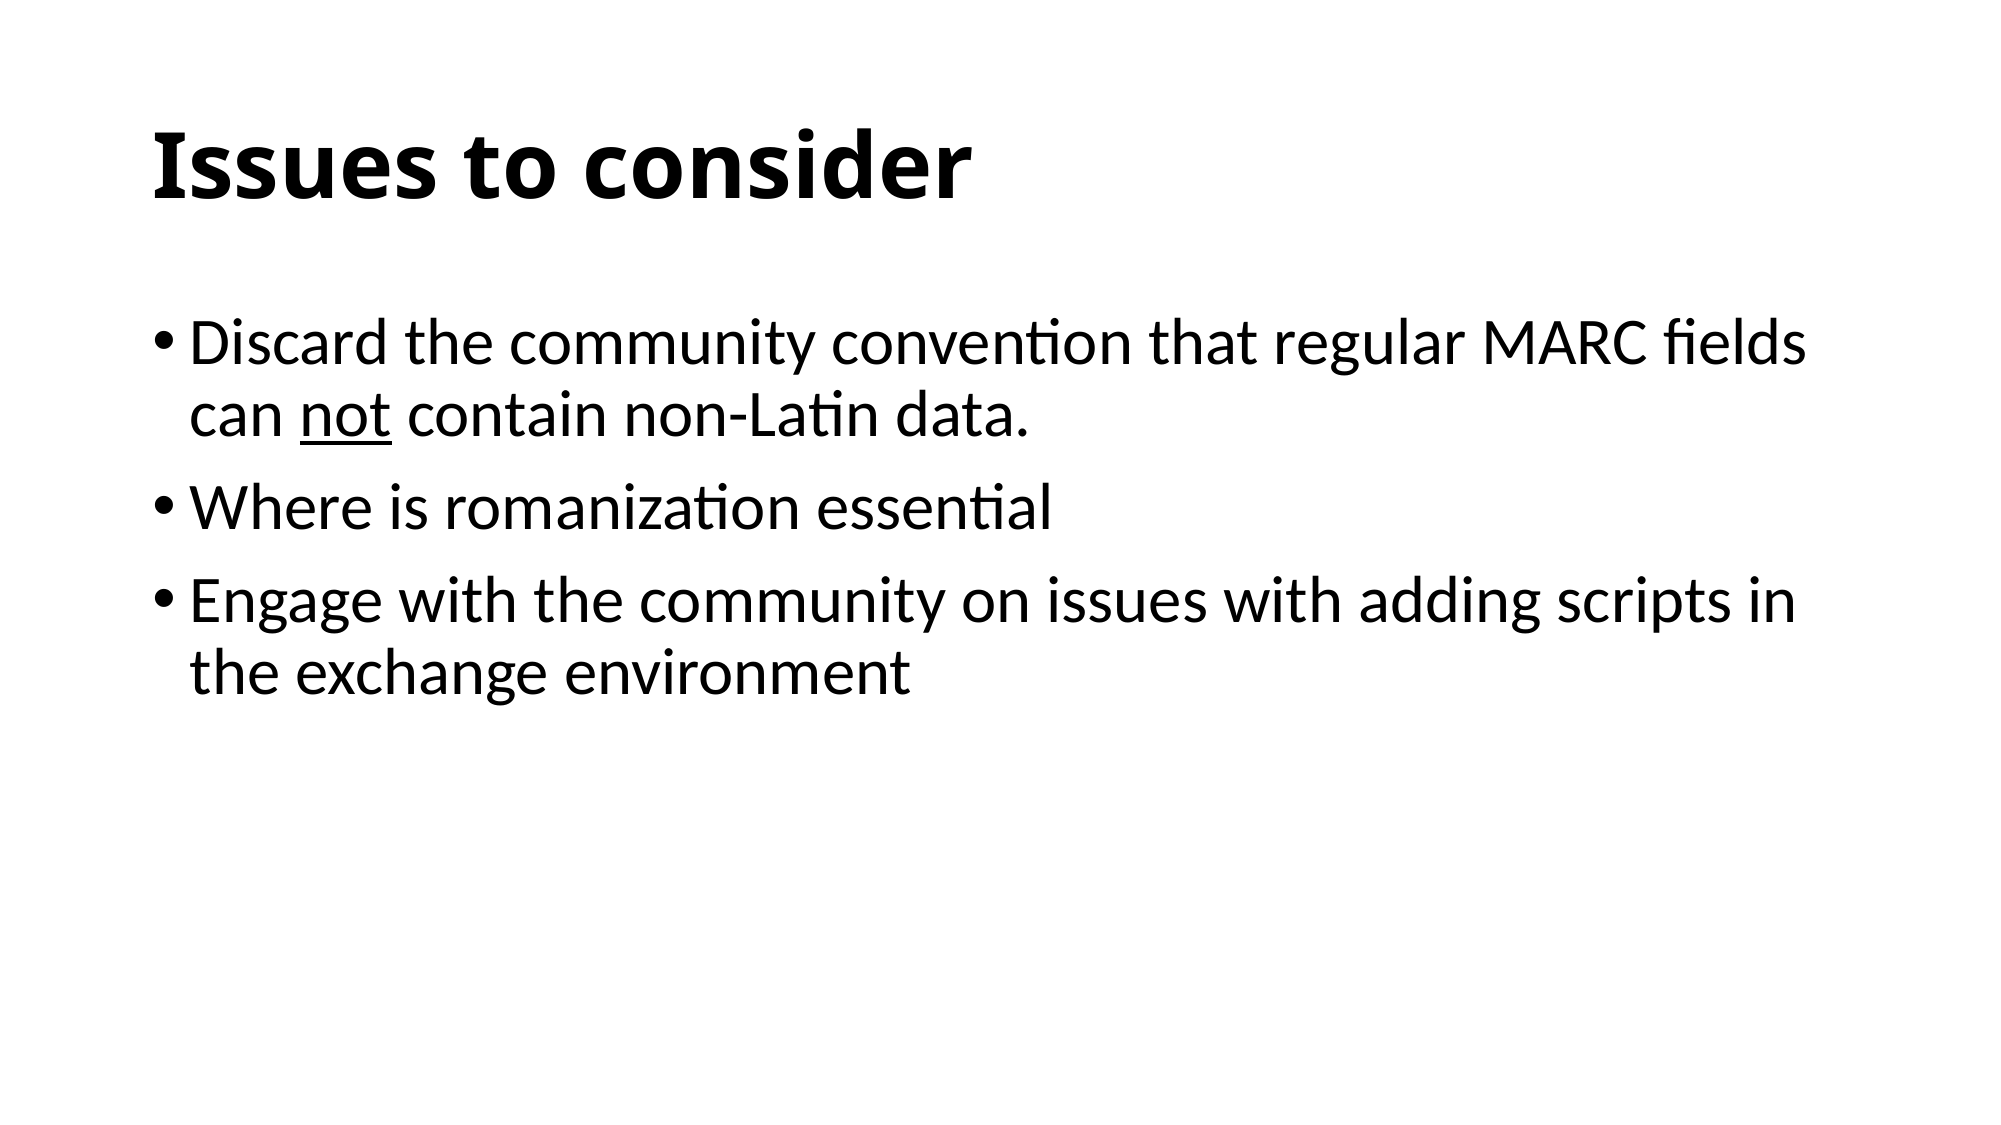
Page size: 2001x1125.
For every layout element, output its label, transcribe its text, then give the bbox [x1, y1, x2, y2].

list Discard the community convention that regular MARC fields can not contain non-Latin data. Where is romanization essential Engage with the community on issues with adding scripts in the exchange environment [137, 299, 1863, 1014]
title Issues to consider [137, 59, 1863, 278]
